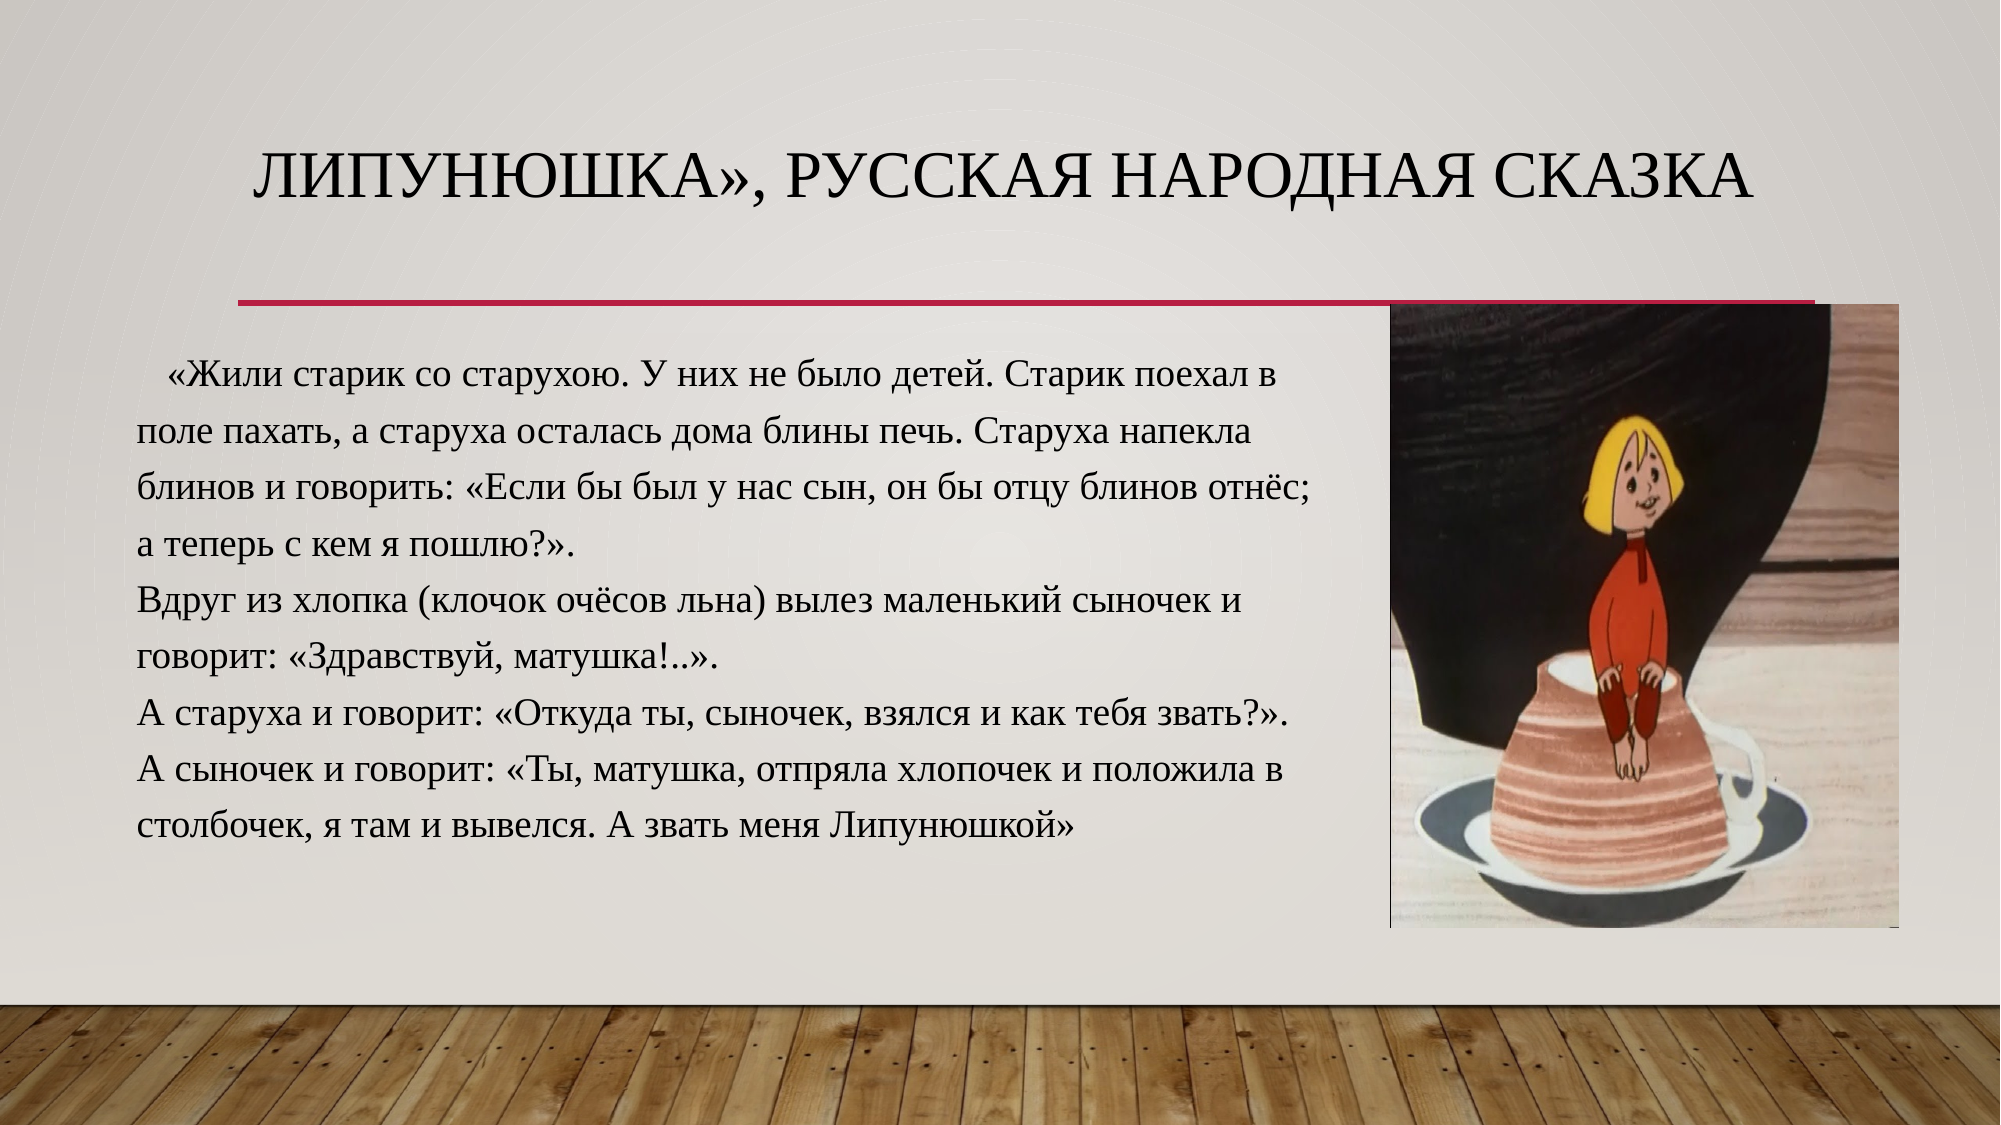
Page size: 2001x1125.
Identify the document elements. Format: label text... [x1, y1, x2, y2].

list «Жили старик со старухою. У них не было детей. Старик поехал в поле пахать, а старуха осталась дома блины печь. Старуха напекла блинов и говорить: «Если бы был у нас сын, он бы отцу блинов отнёс; а теперь с кем я пошлю?». Вдруг из хлопка (клочок очёсов льна) вылез маленький сыночек и говорит: «Здравствуй, матушка!..». А старуха и говорит: «Откуда ты, сыночек, взялся и как тебя звать?». А сыночек и говорит: «Ты, матушка, отпряла хлопочек и положила в столбочек, я там и вывелся. А звать меня Липунюшкой» [83, 330, 1329, 897]
picture [0, 1005, 2000, 1125]
picture [1390, 303, 1899, 928]
title Липунюшка», русская народная сказка [238, 131, 1814, 305]
